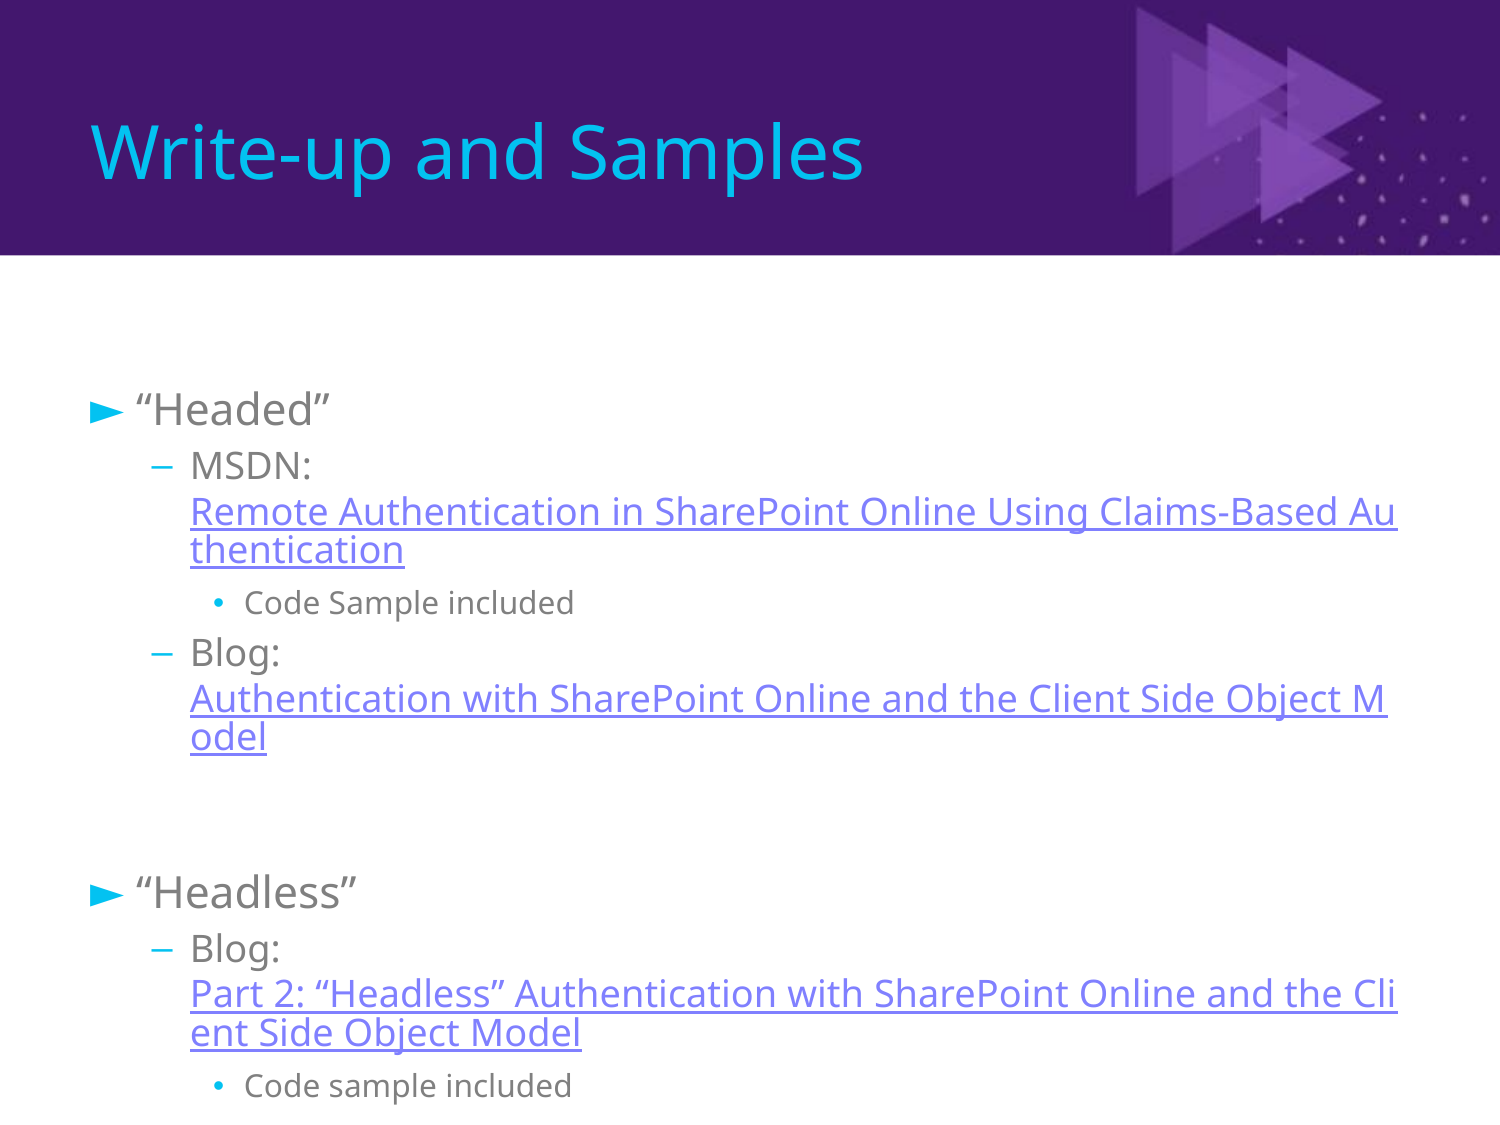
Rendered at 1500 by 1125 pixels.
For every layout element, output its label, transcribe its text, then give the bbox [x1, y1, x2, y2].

title Write-up and Samples [75, 56, 1425, 244]
list “Headed” MSDN: Remote Authentication in SharePoint Online Using Claims-Based Authentication Code Sample included Blog: Authentication with SharePoint Online and the Client Side Object Model “Headless” Blog: Part 2: “Headless” Authentication with SharePoint Online and the Client Side Object Model Code sample included [75, 373, 1425, 1005]
picture [0, 0, 1500, 255]
